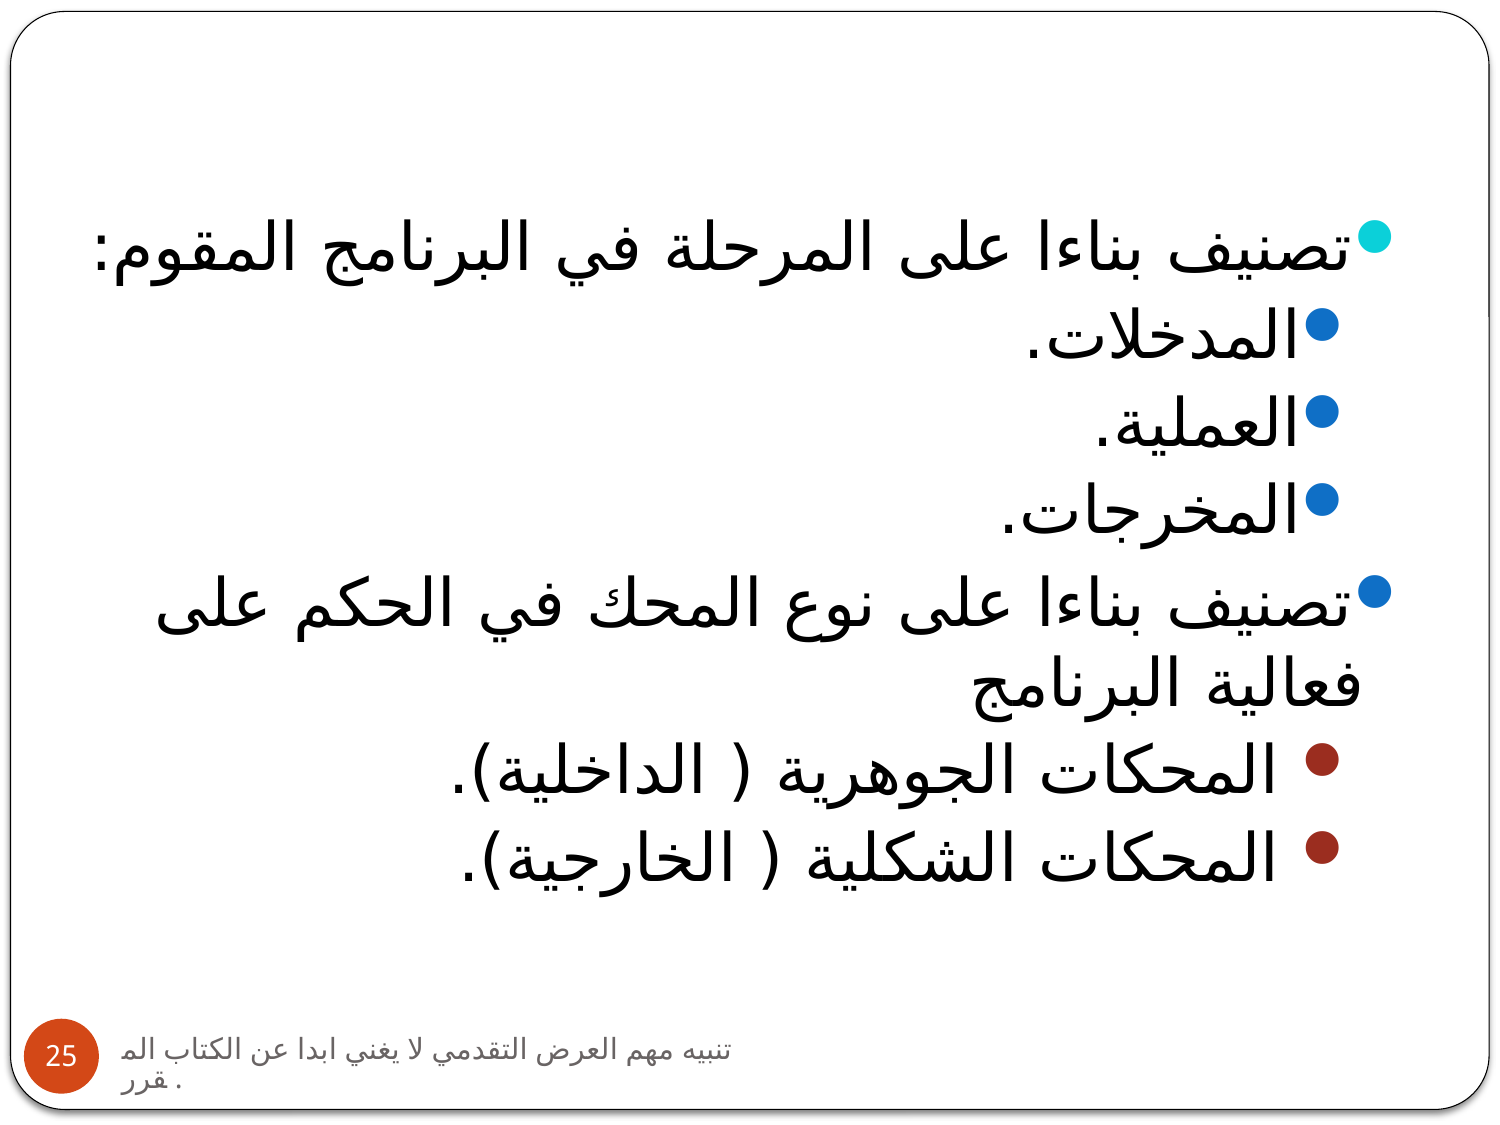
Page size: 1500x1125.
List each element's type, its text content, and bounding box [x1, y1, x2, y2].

footer تنبيه مهم العرض التقدمي لا يغني ابدا عن الكتاب المقرر. [150, 1038, 800, 1088]
slide_number 25 [23, 1018, 99, 1094]
list تصنيف بناءا على المرحلة في البرنامج المقوم: المدخلات. العملية. المخرجات. تصنيف بناءا على نوع المحك في الحكم على فعالية البرنامج المحكات الجوهرية ( الداخلية). المحكات الشكلية ( الخارجية). [75, 196, 1425, 1038]
